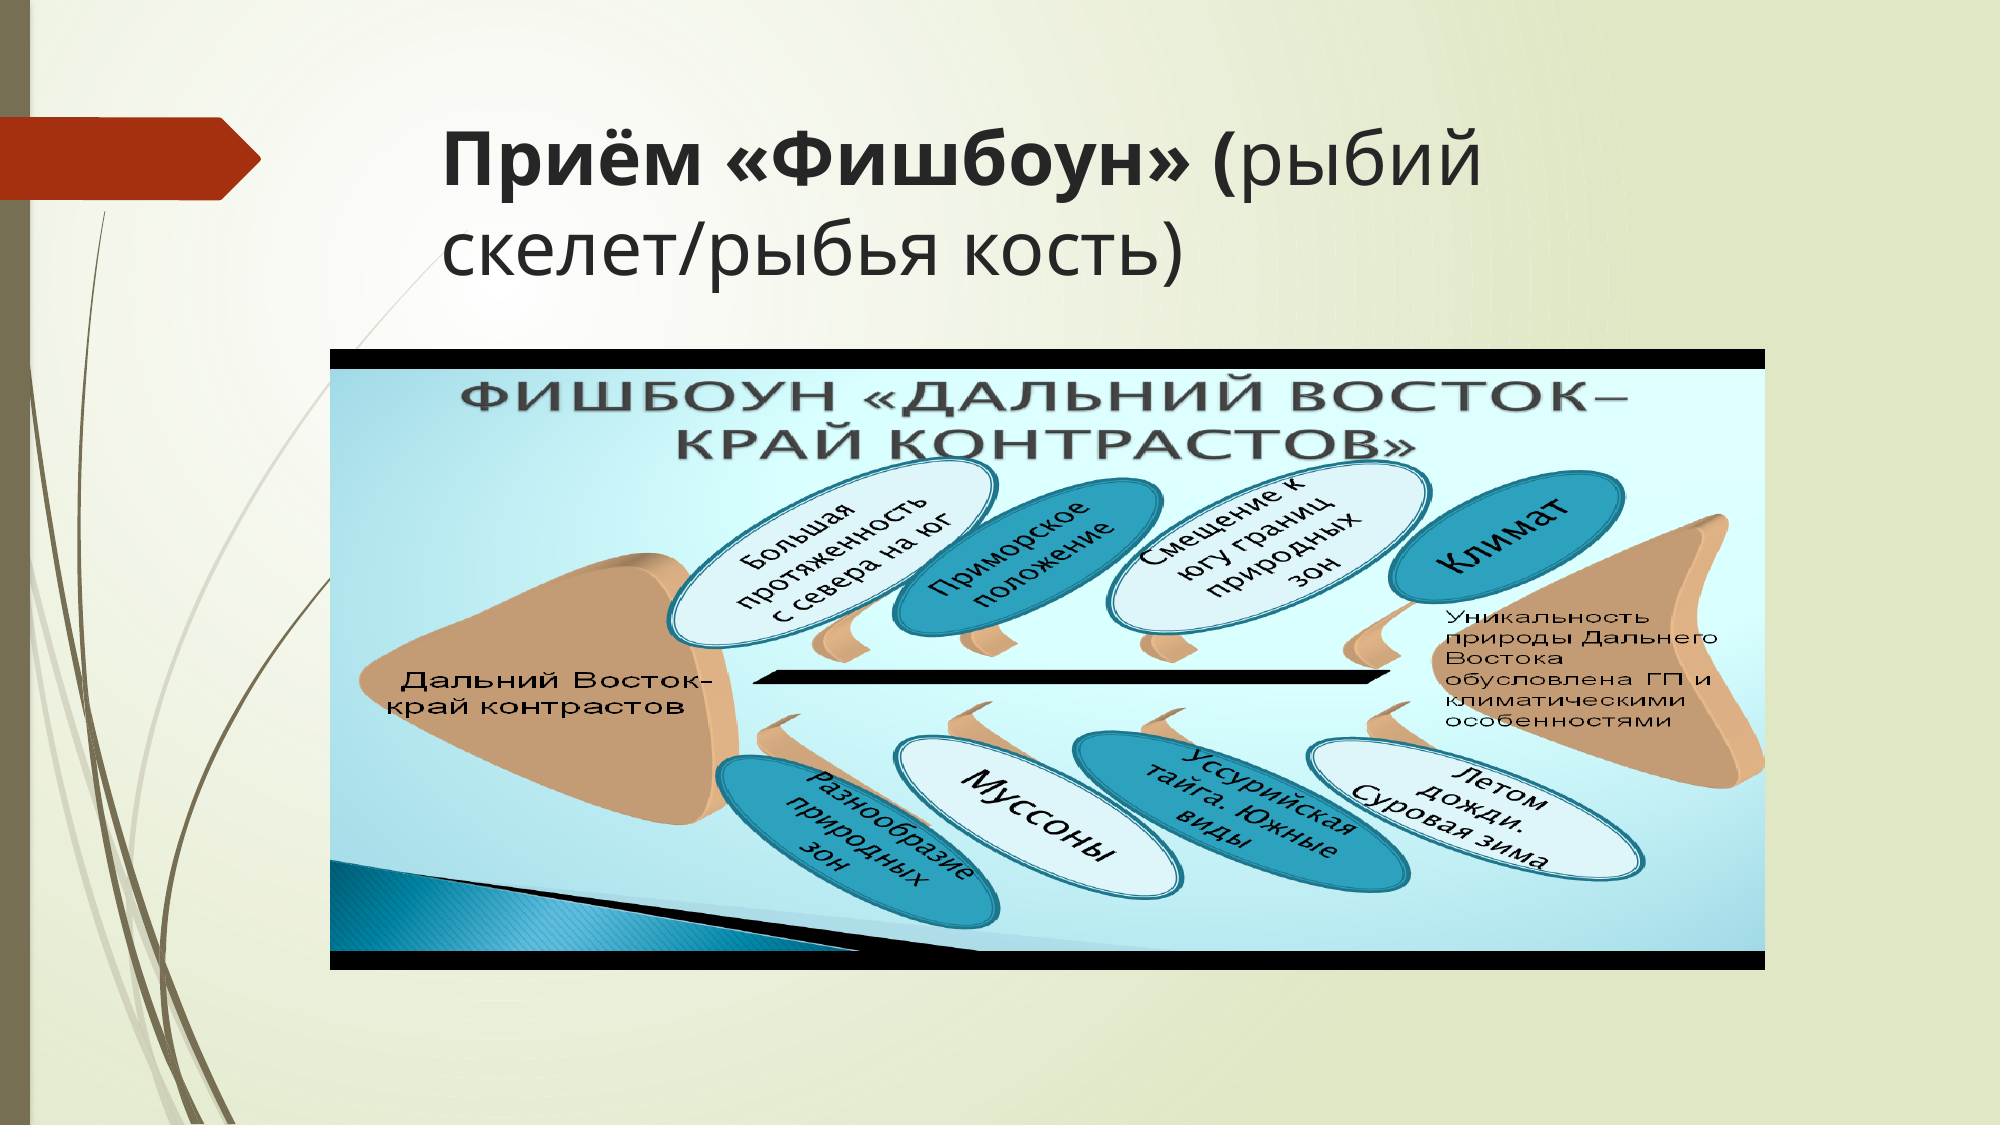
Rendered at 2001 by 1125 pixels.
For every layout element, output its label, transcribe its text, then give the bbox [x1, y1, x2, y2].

title Приём «Фишбоун» (рыбий скелет/рыбья кость) [425, 102, 1888, 313]
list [330, 349, 1765, 971]
